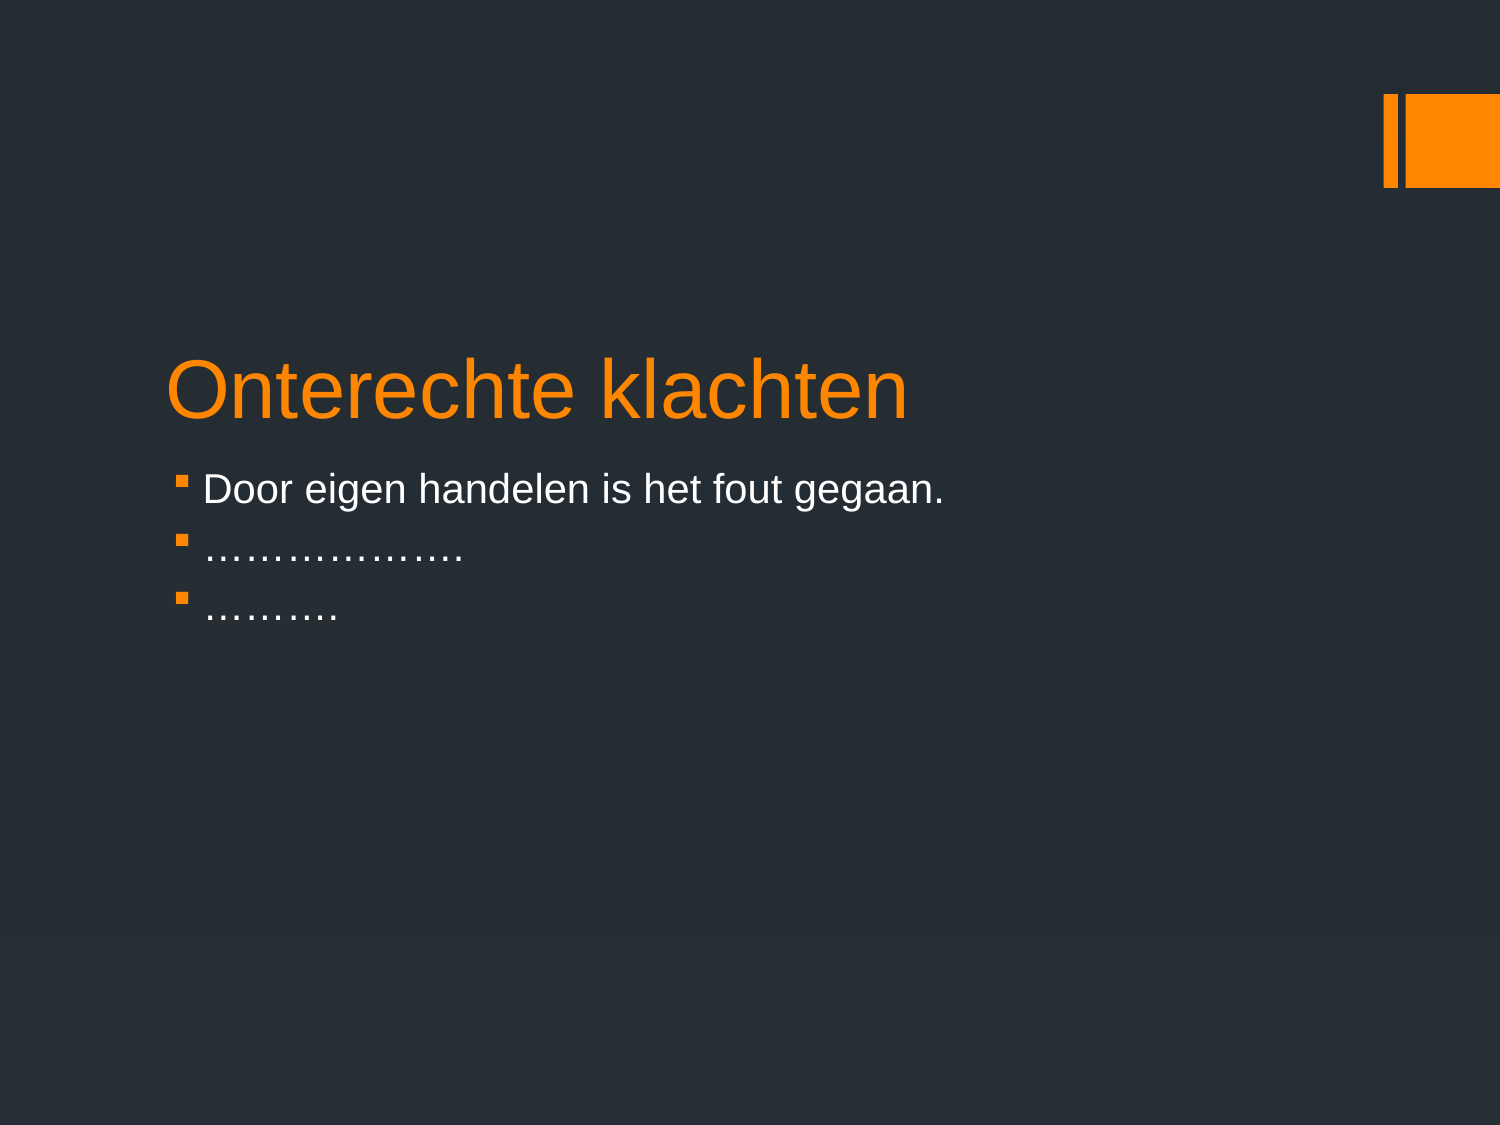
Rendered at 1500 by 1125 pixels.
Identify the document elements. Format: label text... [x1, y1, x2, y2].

list Door eigen handelen is het fout gegaan. ………………. ………. [150, 454, 1350, 1035]
title Onterechte klachten [150, 253, 1350, 443]
